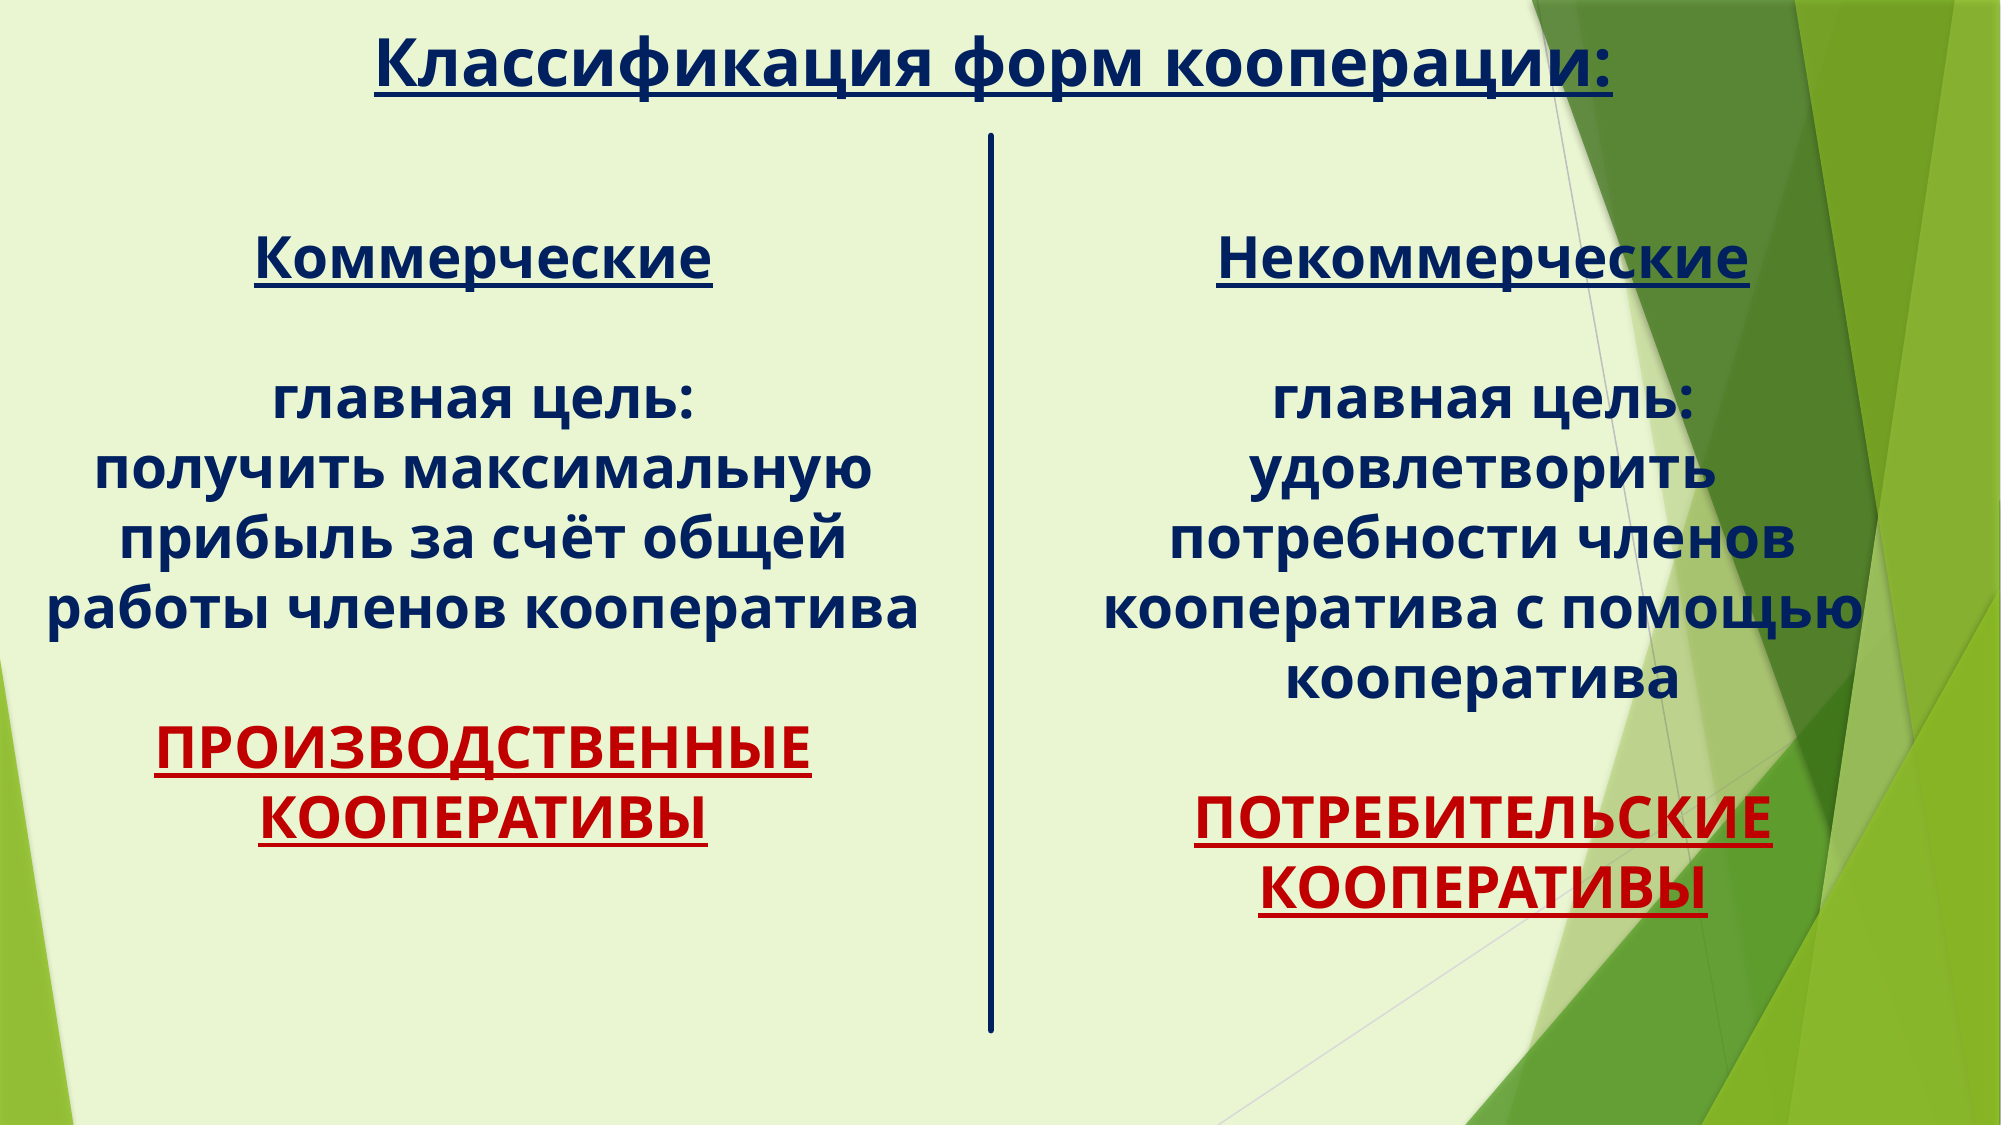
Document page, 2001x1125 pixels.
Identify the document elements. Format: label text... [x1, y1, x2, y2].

title Классификация форм кооперации: [0, 12, 1994, 129]
text_box Некоммерческие главная цель: удовлетворить потребности членов кооператива с помощью кооператива ПОТРЕБИТЕЛЬСКИЕ КООПЕРАТИВЫ [1034, 178, 1932, 998]
text_box Коммерческие главная цель: получить максимальную прибыль за счёт общей работы членов кооператива ПРОИЗВОДСТВЕННЫЕ КООПЕРАТИВЫ [19, 178, 947, 928]
